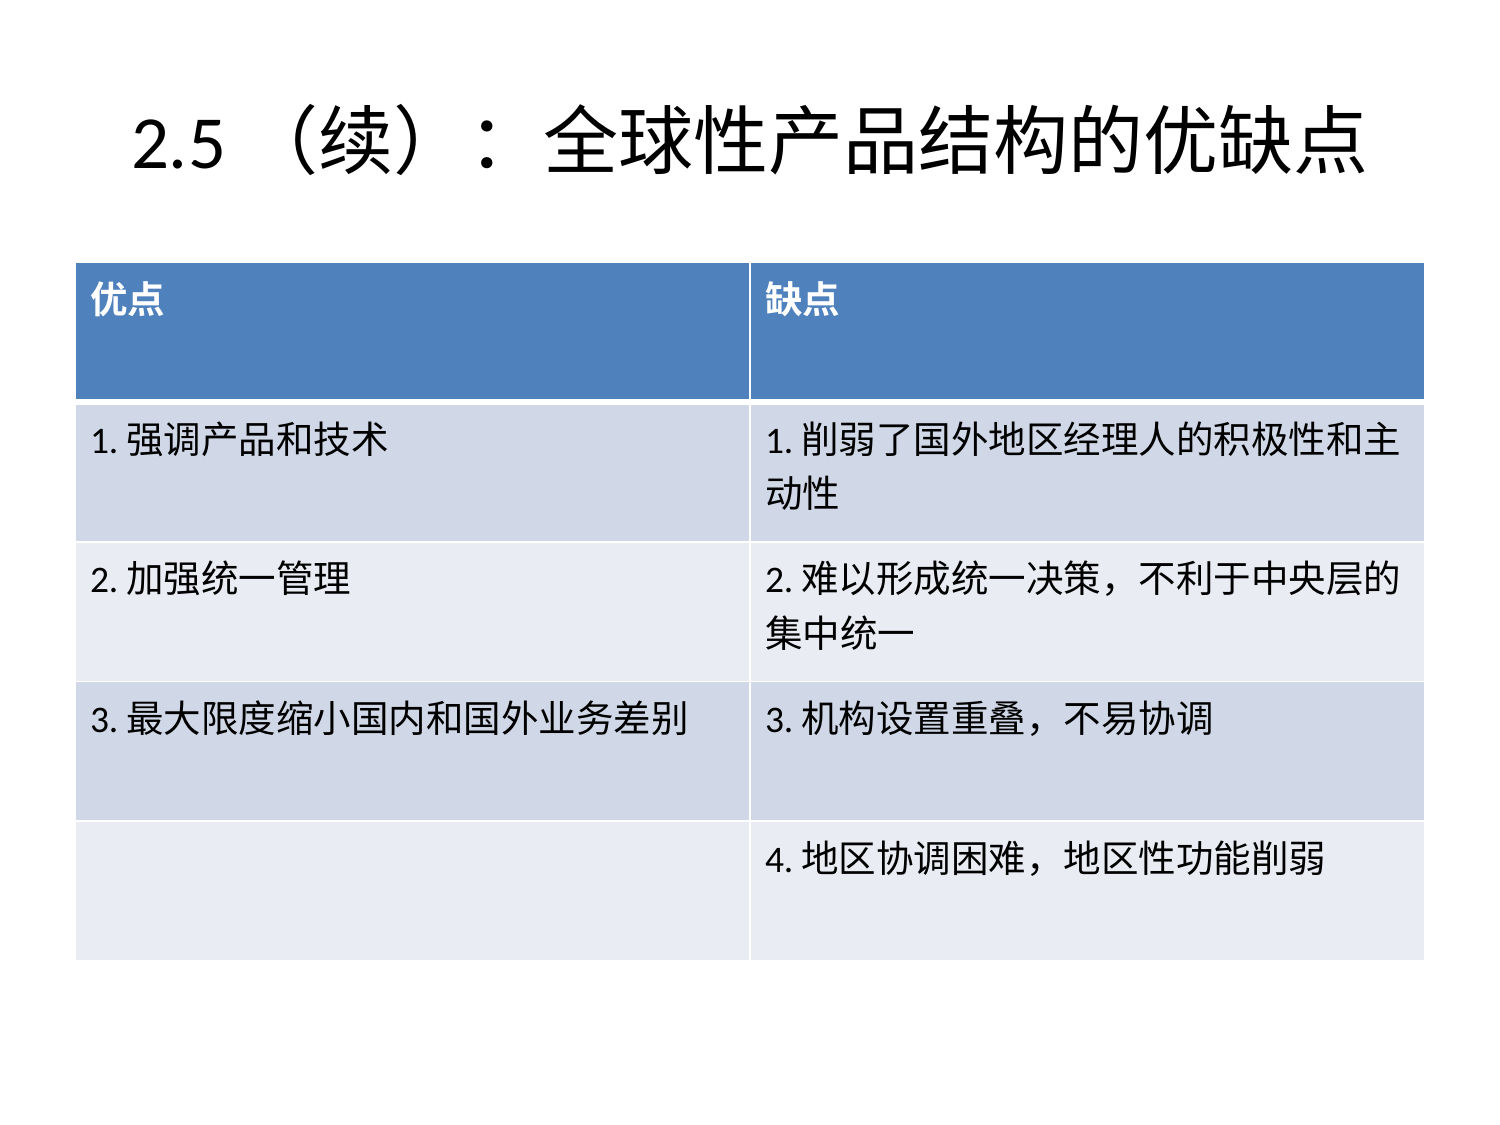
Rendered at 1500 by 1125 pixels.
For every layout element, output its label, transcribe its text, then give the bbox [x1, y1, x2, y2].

table_cell 2.加强统一管理 [76, 543, 749, 681]
table_cell 3.最大限度缩小国内和国外业务差别 [76, 682, 749, 820]
table_cell 2.难以形成统一决策，不利于中央层的集中统一 [751, 543, 1424, 681]
table_header 优点 [76, 263, 749, 399]
table_cell 4.地区协调困难，地区性功能削弱 [751, 822, 1424, 960]
table_cell 3.机构设置重叠，不易协调 [751, 682, 1424, 820]
title 2.5（续）：全球性产品结构的优缺点 [75, 45, 1425, 233]
table_cell 1.强调产品和技术 [76, 405, 749, 541]
table_cell [76, 822, 749, 960]
table_cell 1.削弱了国外地区经理人的积极性和主动性 [751, 405, 1424, 541]
table_header 缺点 [751, 263, 1424, 399]
